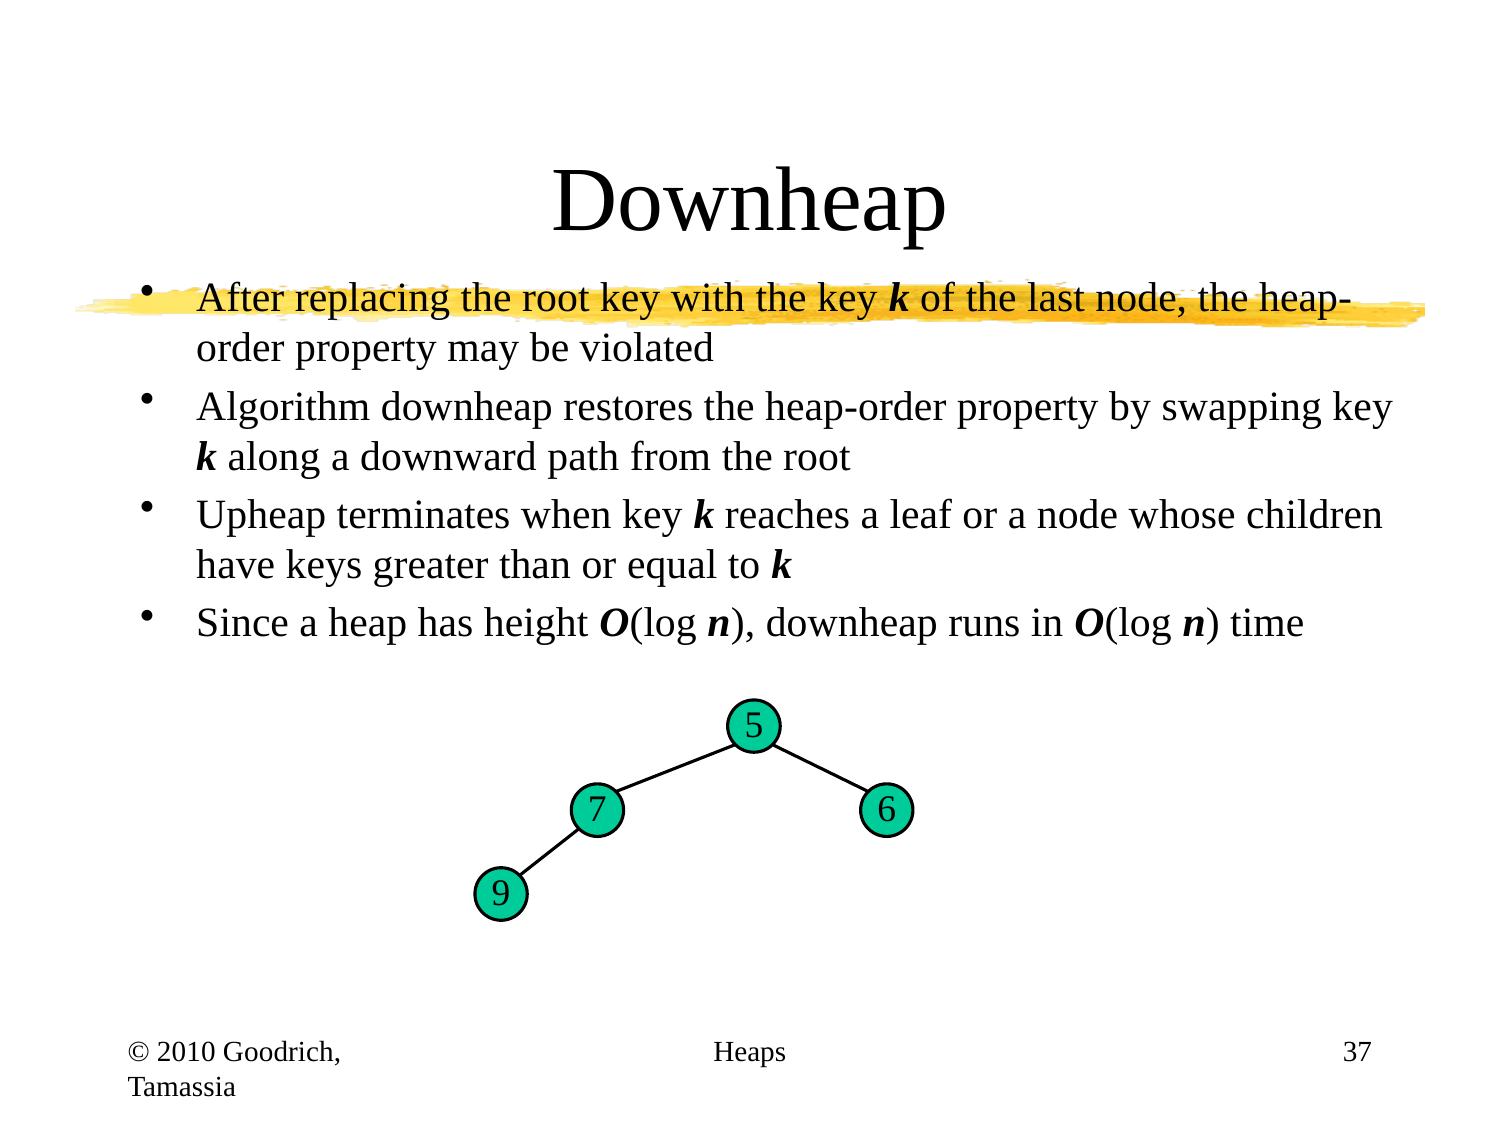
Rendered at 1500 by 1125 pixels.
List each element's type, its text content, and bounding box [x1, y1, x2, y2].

title Downheap [112, 99, 1388, 288]
text_box 6 [860, 783, 913, 837]
slide_number © 2010 Goodrich, Tamassia [112, 1024, 426, 1101]
text_box 9 [474, 867, 528, 921]
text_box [519, 829, 580, 875]
slide_number 37 [1074, 1024, 1388, 1101]
text_box 7 [571, 783, 624, 837]
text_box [772, 745, 869, 791]
list After replacing the root key with the key k of the last node, the heap-order property may be violated Algorithm downheap restores the heap-order property by swapping key k along a downward path from the root Upheap terminates when key k reaches a leaf or a node whose children have keys greater than or equal to k Since a heap has height O(log n), downheap runs in O(log n) time [124, 262, 1438, 663]
picture [75, 274, 124, 338]
footer Heaps [512, 1024, 988, 1101]
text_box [615, 745, 736, 791]
text_box 5 [727, 699, 781, 753]
